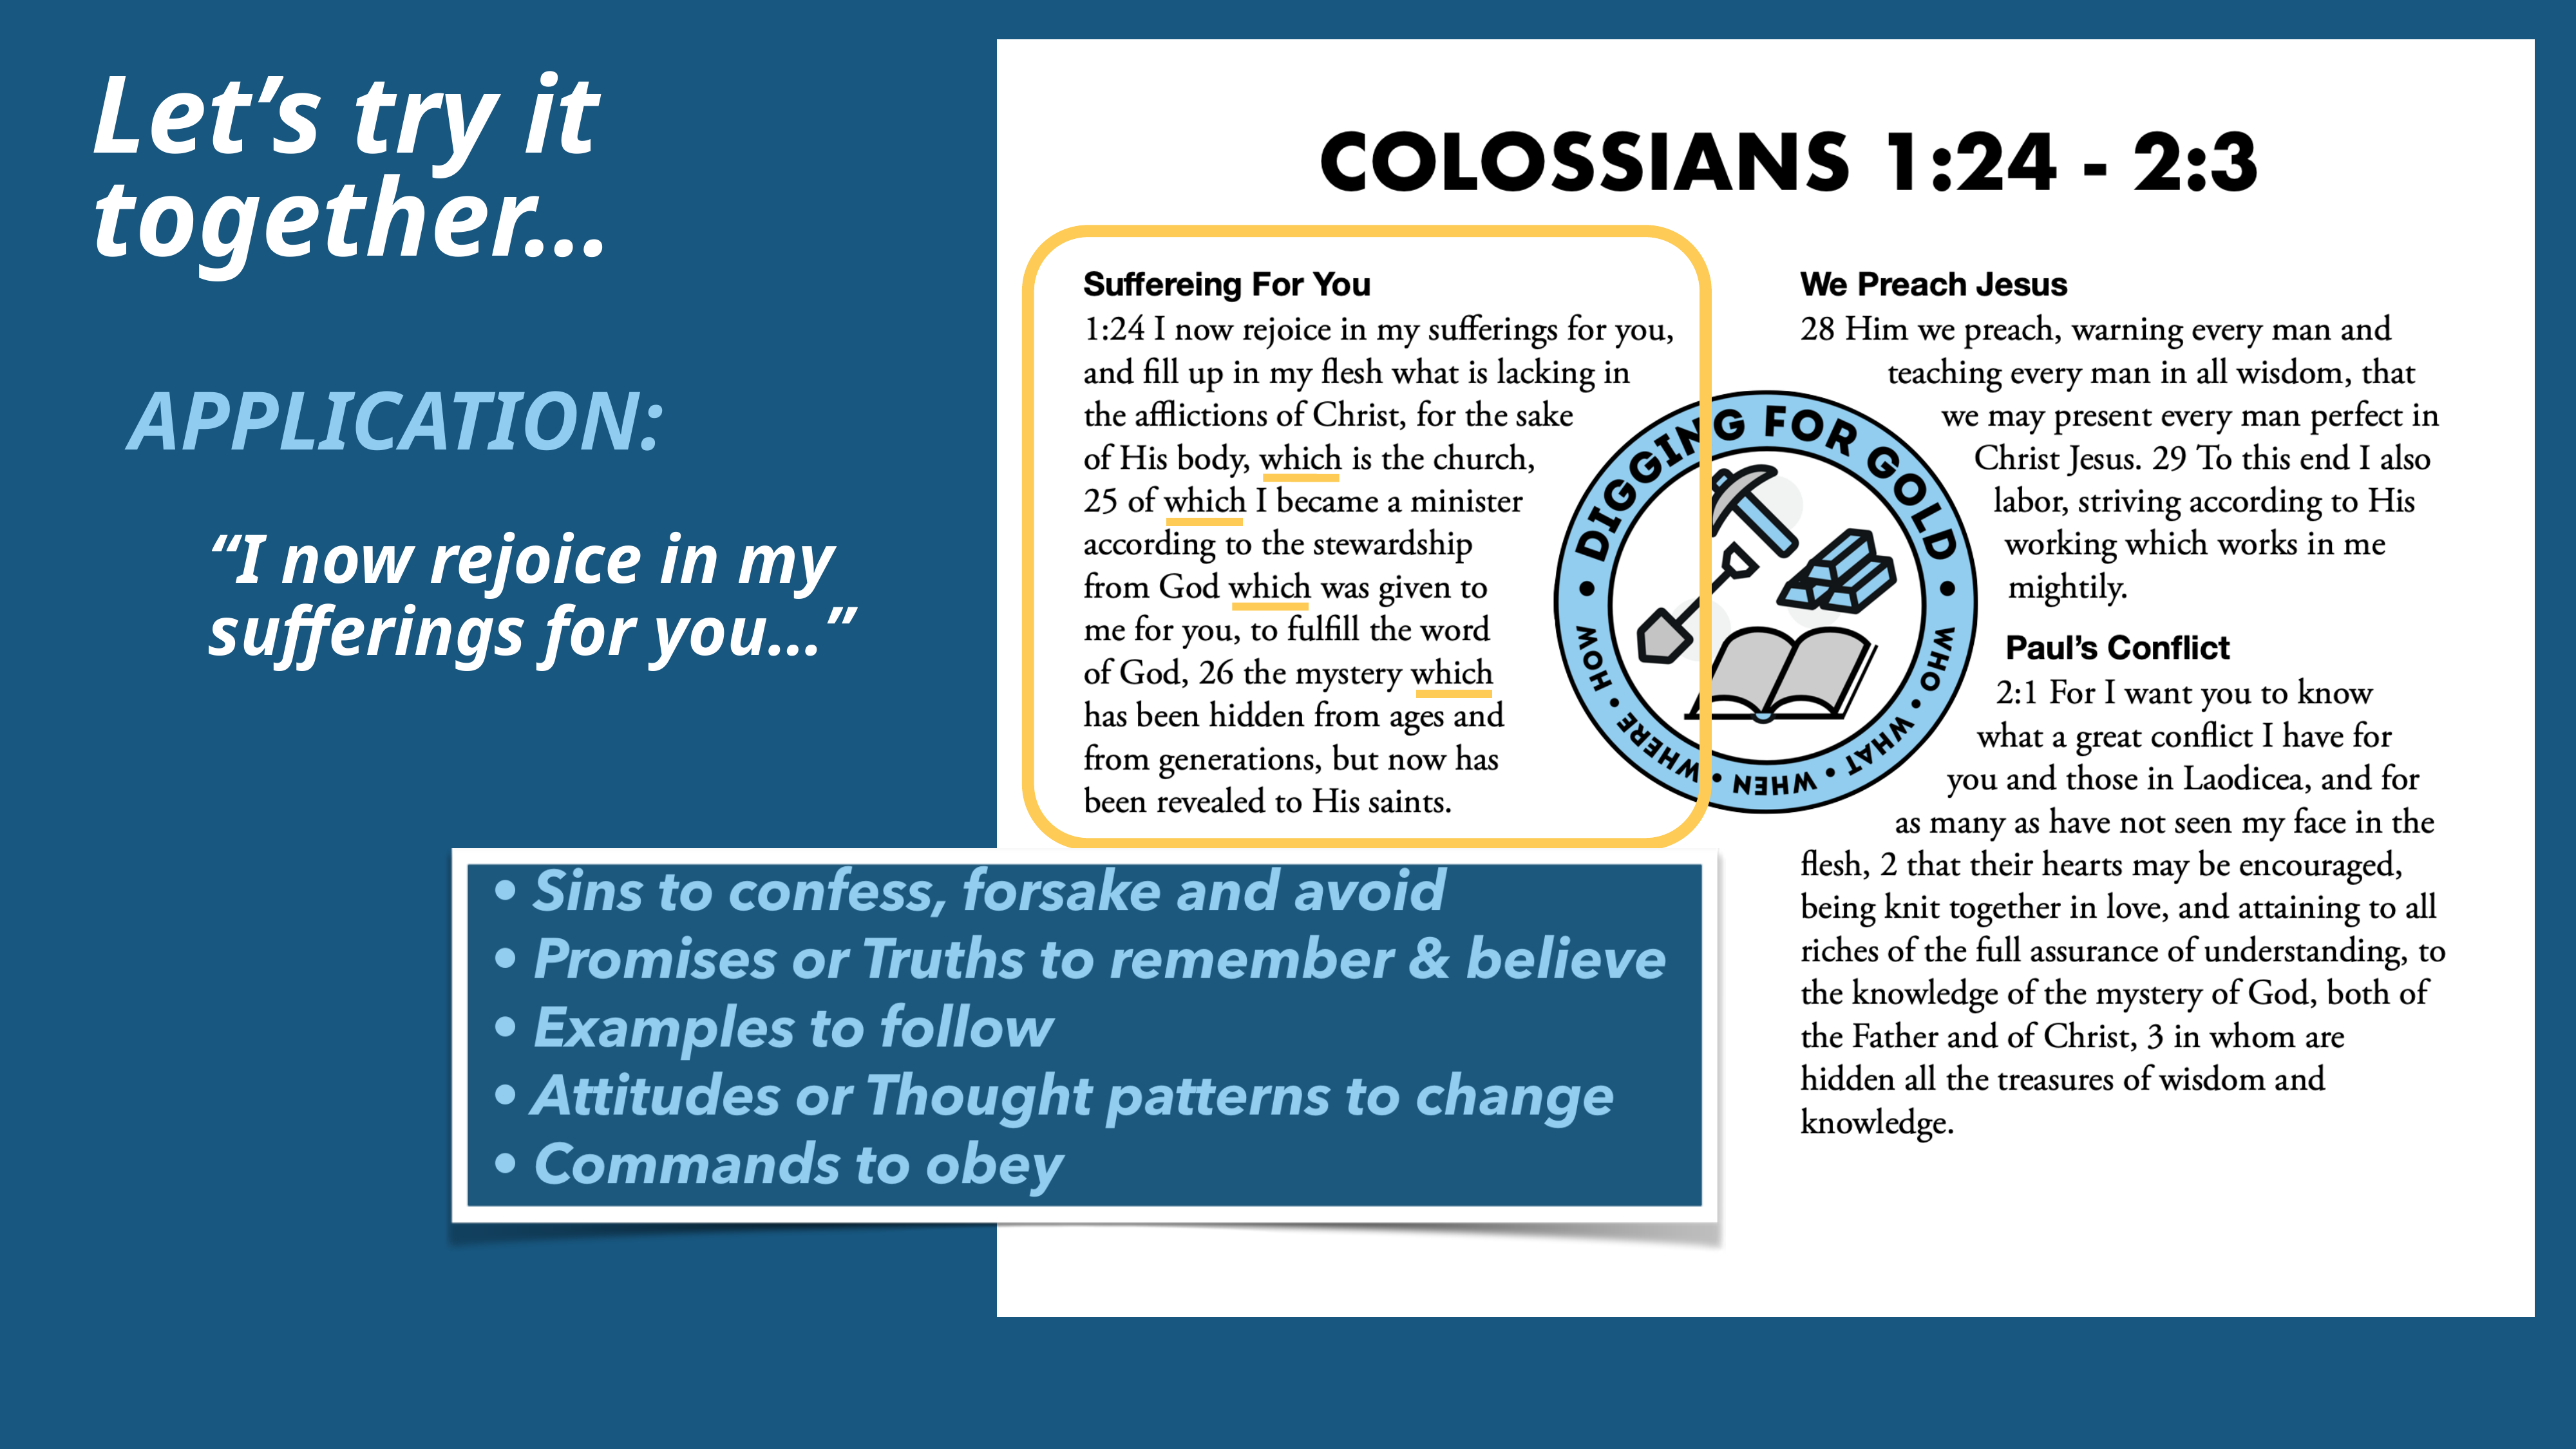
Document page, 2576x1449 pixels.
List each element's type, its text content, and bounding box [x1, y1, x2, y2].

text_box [444, 848, 1727, 1255]
text_box “I now rejoice in my sufferings for you…” [203, 519, 912, 676]
picture [997, 39, 2535, 1317]
text_box Let’s try it together… [86, 65, 715, 282]
text_box APPLICATION: [124, 382, 925, 471]
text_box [1166, 477, 1493, 694]
